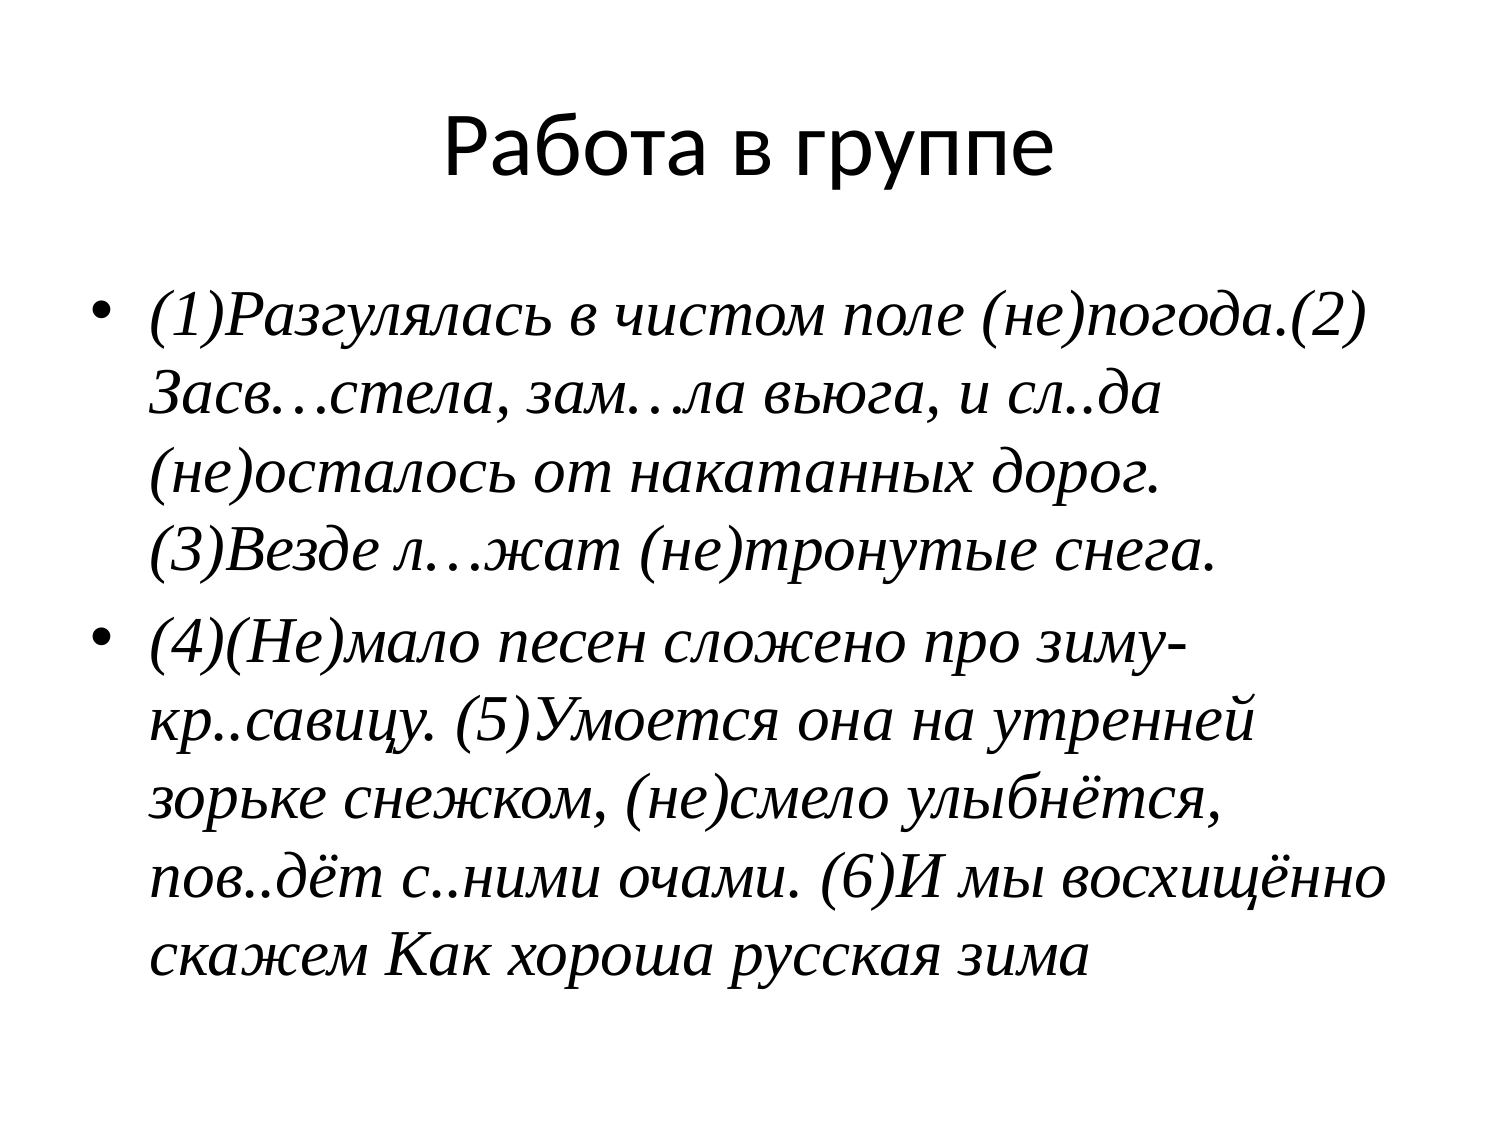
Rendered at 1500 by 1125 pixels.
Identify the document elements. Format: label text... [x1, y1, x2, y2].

list (1)Разгулялась в чистом поле (не)погода.(2) Засв…стела, зам…ла вьюга, и сл..да (не)осталось от накатанных дорог. (3)Везде л…жат (не)тронутые снега. (4)(Не)мало песен сложено про зиму-кр..савицу. (5)Умоется она на утренней зорьке снежком, (не)смело улыбнётся, пов..дёт с..ними очами. (6)И мы восхищённо скажем Как хороша русская зима [75, 262, 1425, 1005]
title Работа в группе [75, 45, 1425, 233]
